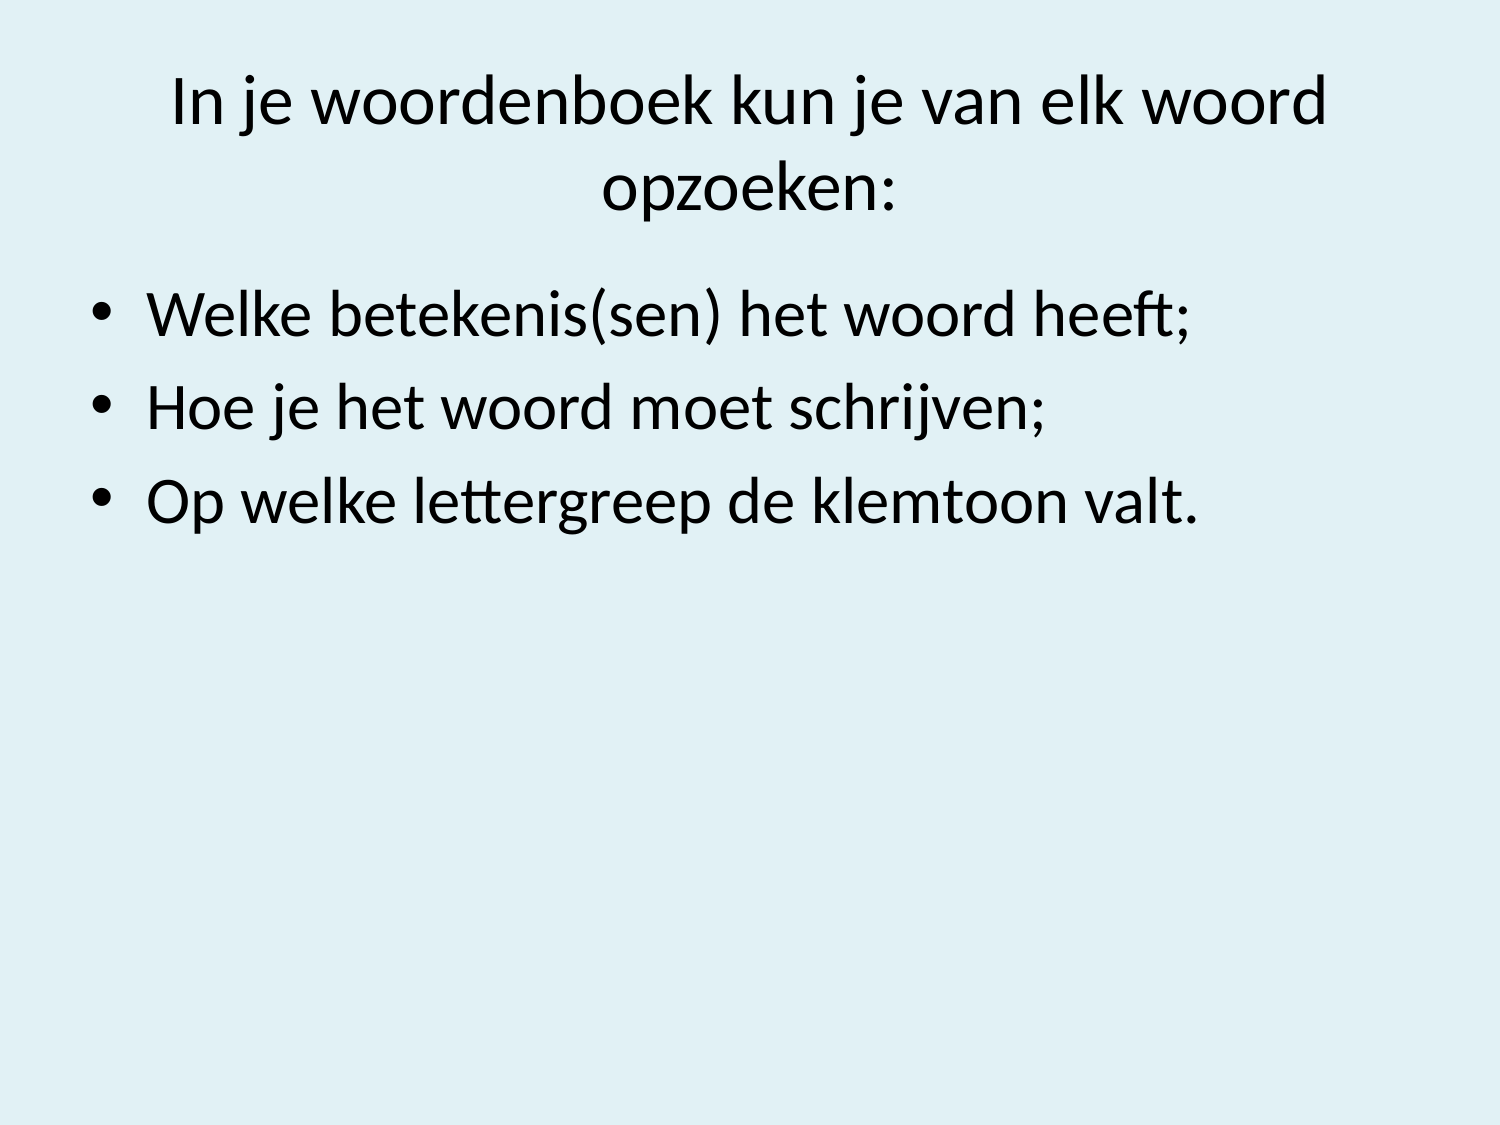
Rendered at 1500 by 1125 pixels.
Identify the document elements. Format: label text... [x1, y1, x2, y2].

list Welke betekenis(sen) het woord heeft; Hoe je het woord moet schrijven; Op welke lettergreep de klemtoon valt. [75, 262, 1425, 1005]
title In je woordenboek kun je van elk woord opzoeken: [75, 45, 1425, 233]
